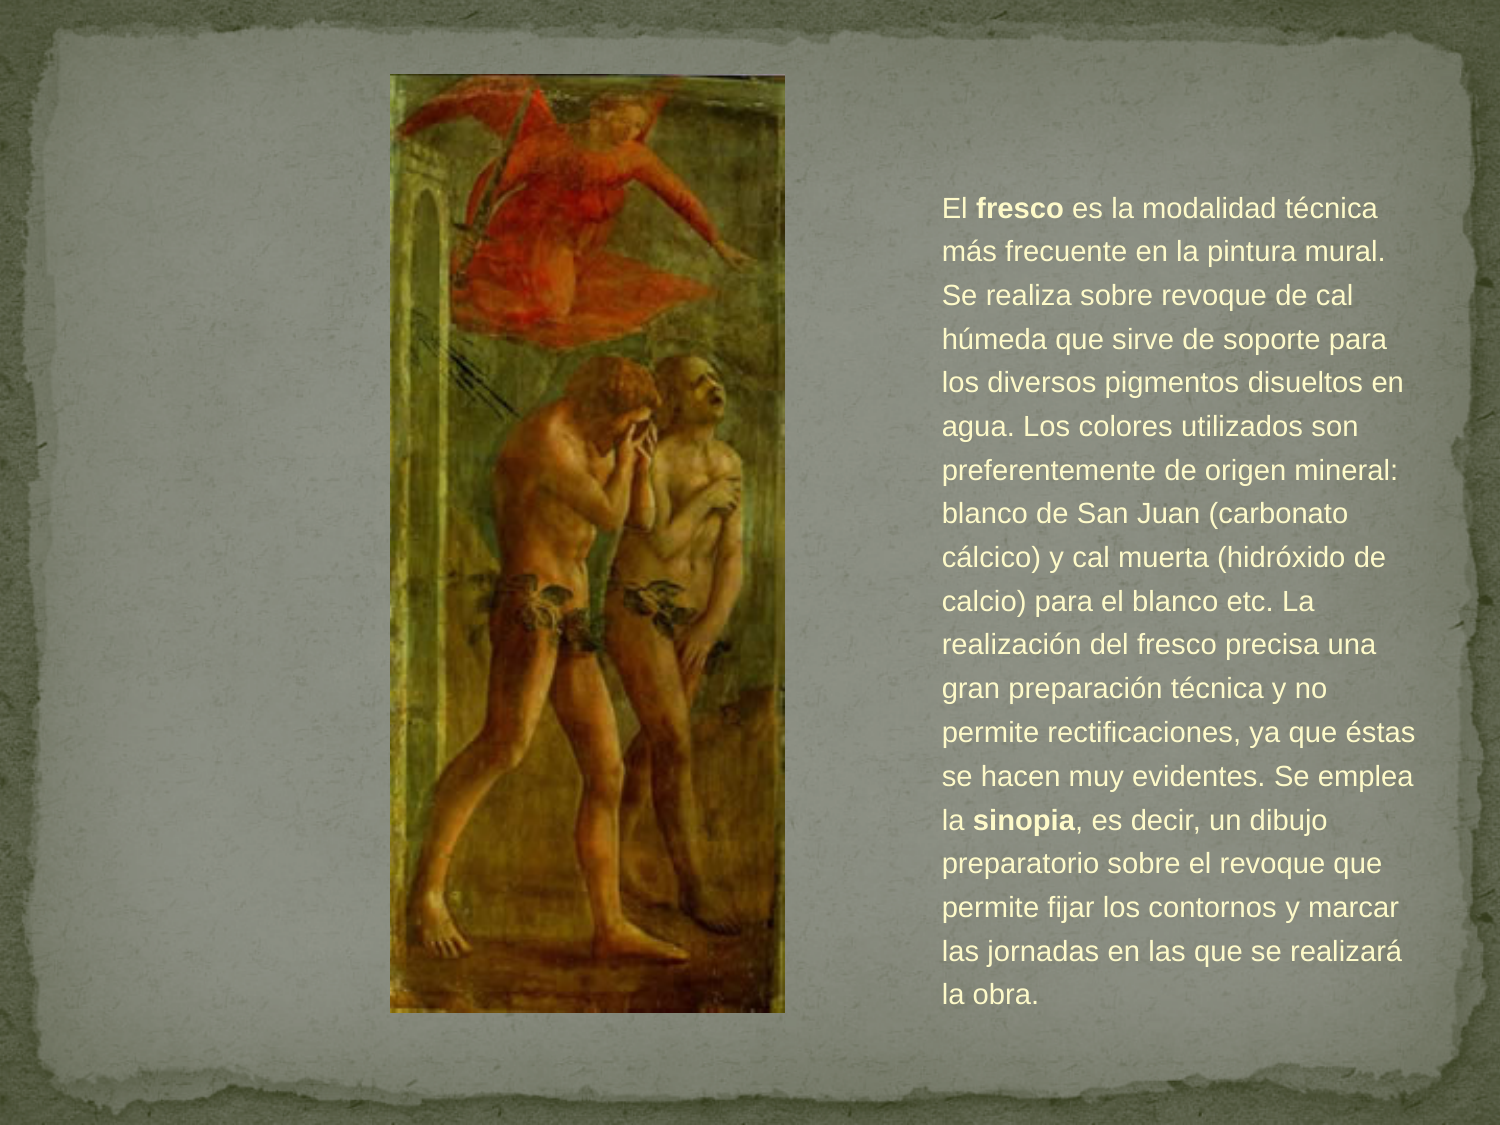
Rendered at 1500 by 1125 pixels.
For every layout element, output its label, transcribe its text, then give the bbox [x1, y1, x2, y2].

list El fresco es la modalidad técnica más frecuente en la pintura mural. Se realiza sobre revoque de cal húmeda que sirve de soporte para los diversos pigmentos disueltos en agua. Los colores utilizados son preferentemente de origen mineral: blanco de San Juan (carbonato cálcico) y cal muerta (hidróxido de calcio) para el blanco etc. La realización del fresco precisa una gran preparación técnica y no permite rectificaciones, ya que éstas se hacen muy evidentes. Se emplea la sinopia, es decir, un dibujo preparatorio sobre el revoque que permite fijar los contornos y marcar las jornadas en las que se realizará la obra. [927, 172, 1438, 1024]
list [395, 79, 782, 1010]
